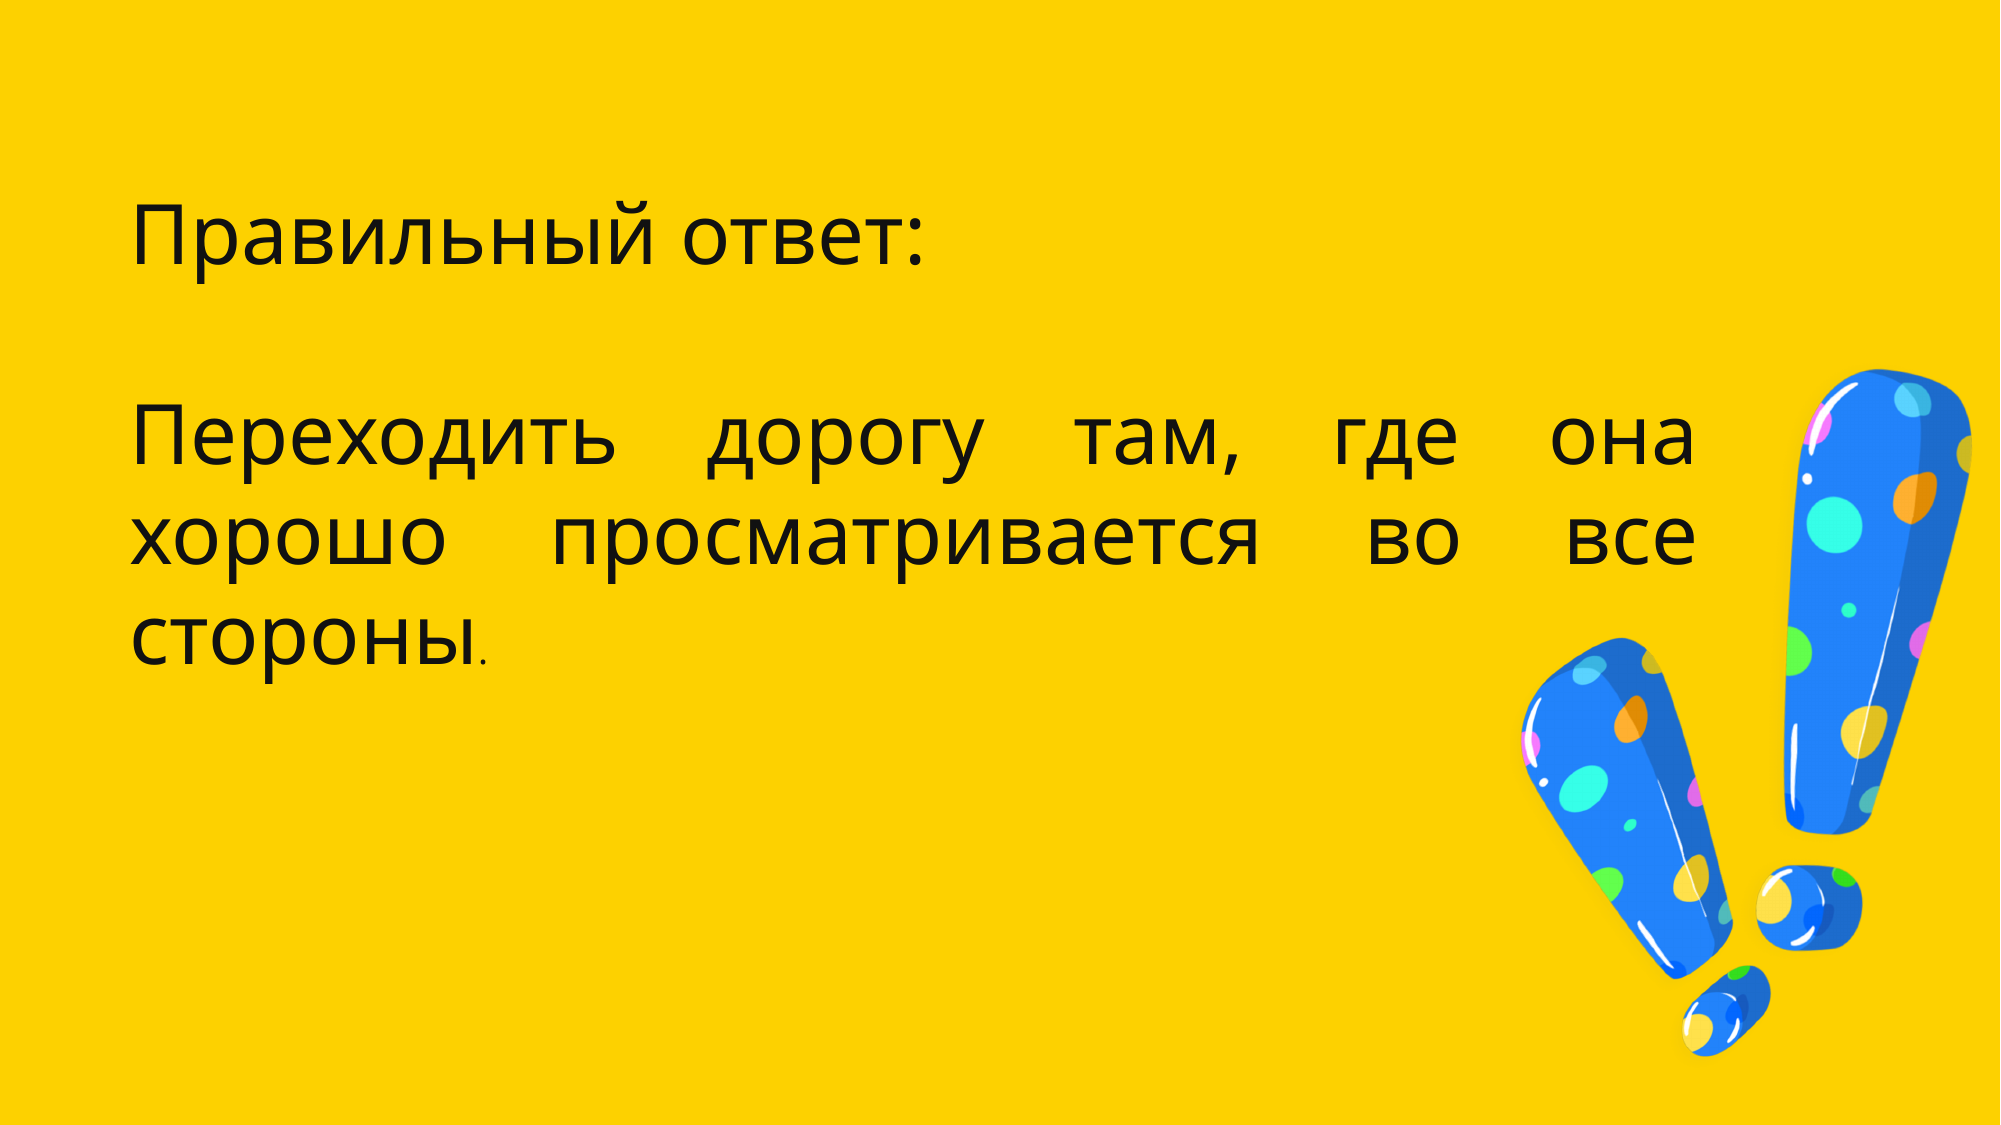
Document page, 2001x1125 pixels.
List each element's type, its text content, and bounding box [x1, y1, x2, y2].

text_box Правильный ответ: Переходить дорогу там, где она хорошо просматривается во все стороны. [115, 173, 1715, 689]
picture [1419, 355, 2000, 1083]
